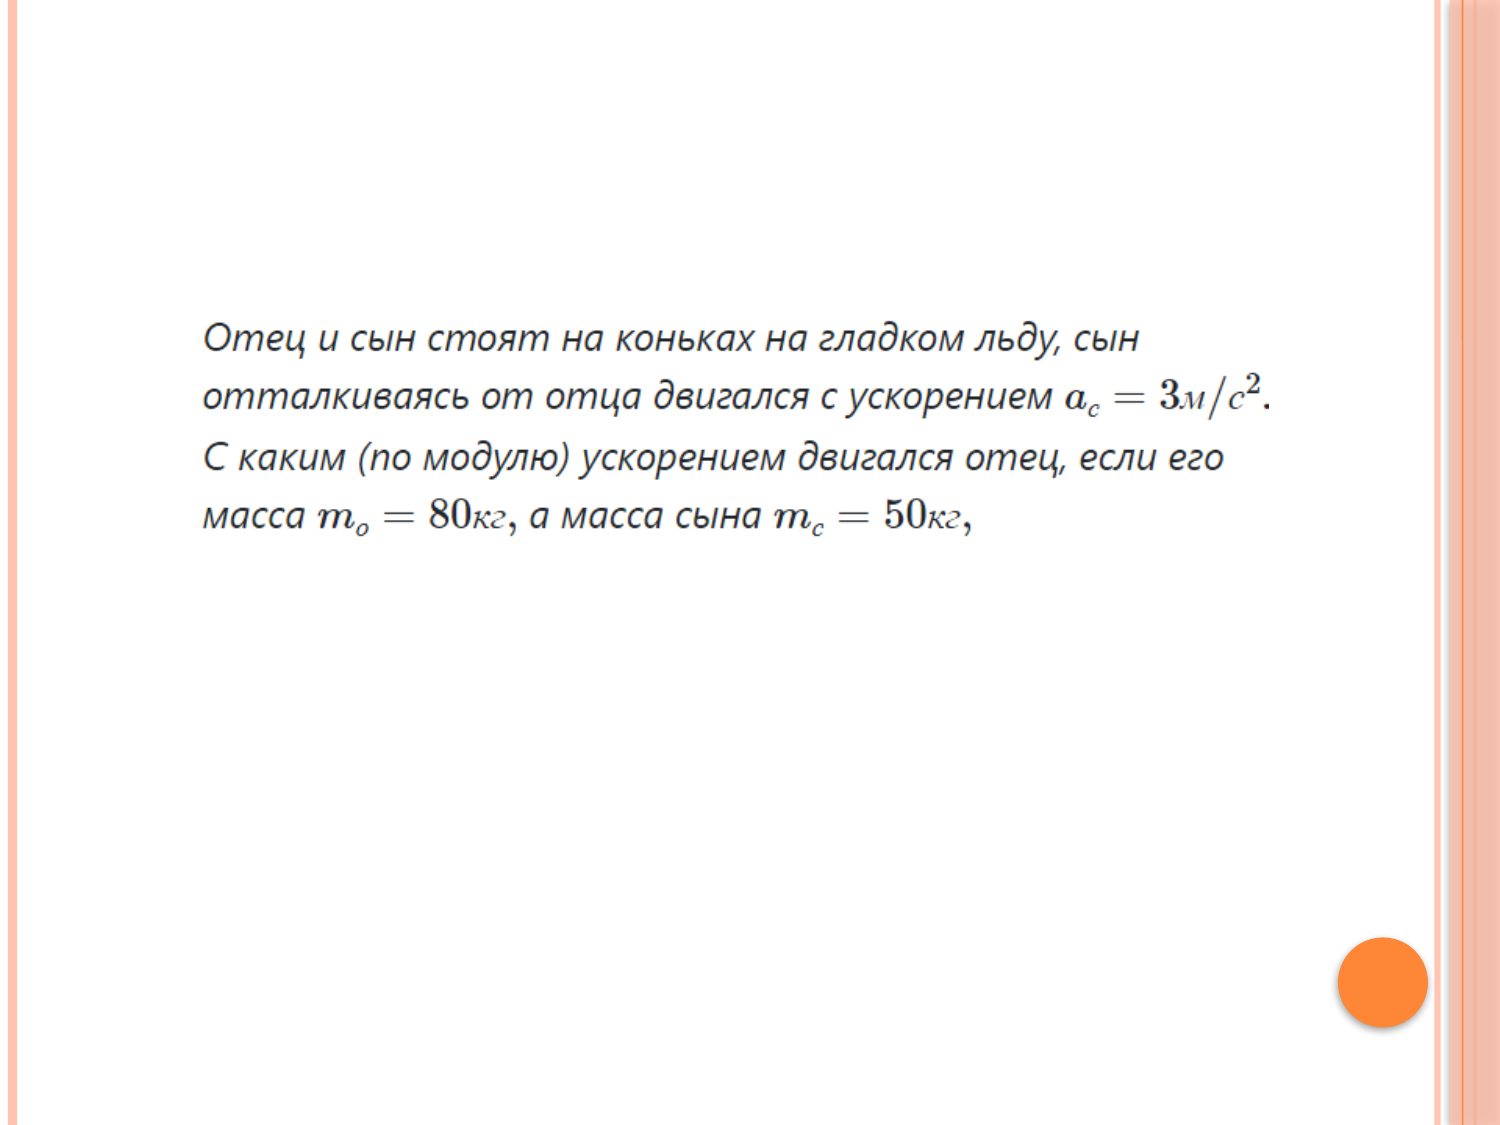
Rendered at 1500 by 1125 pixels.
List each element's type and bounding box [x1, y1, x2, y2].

picture [182, 290, 1270, 542]
